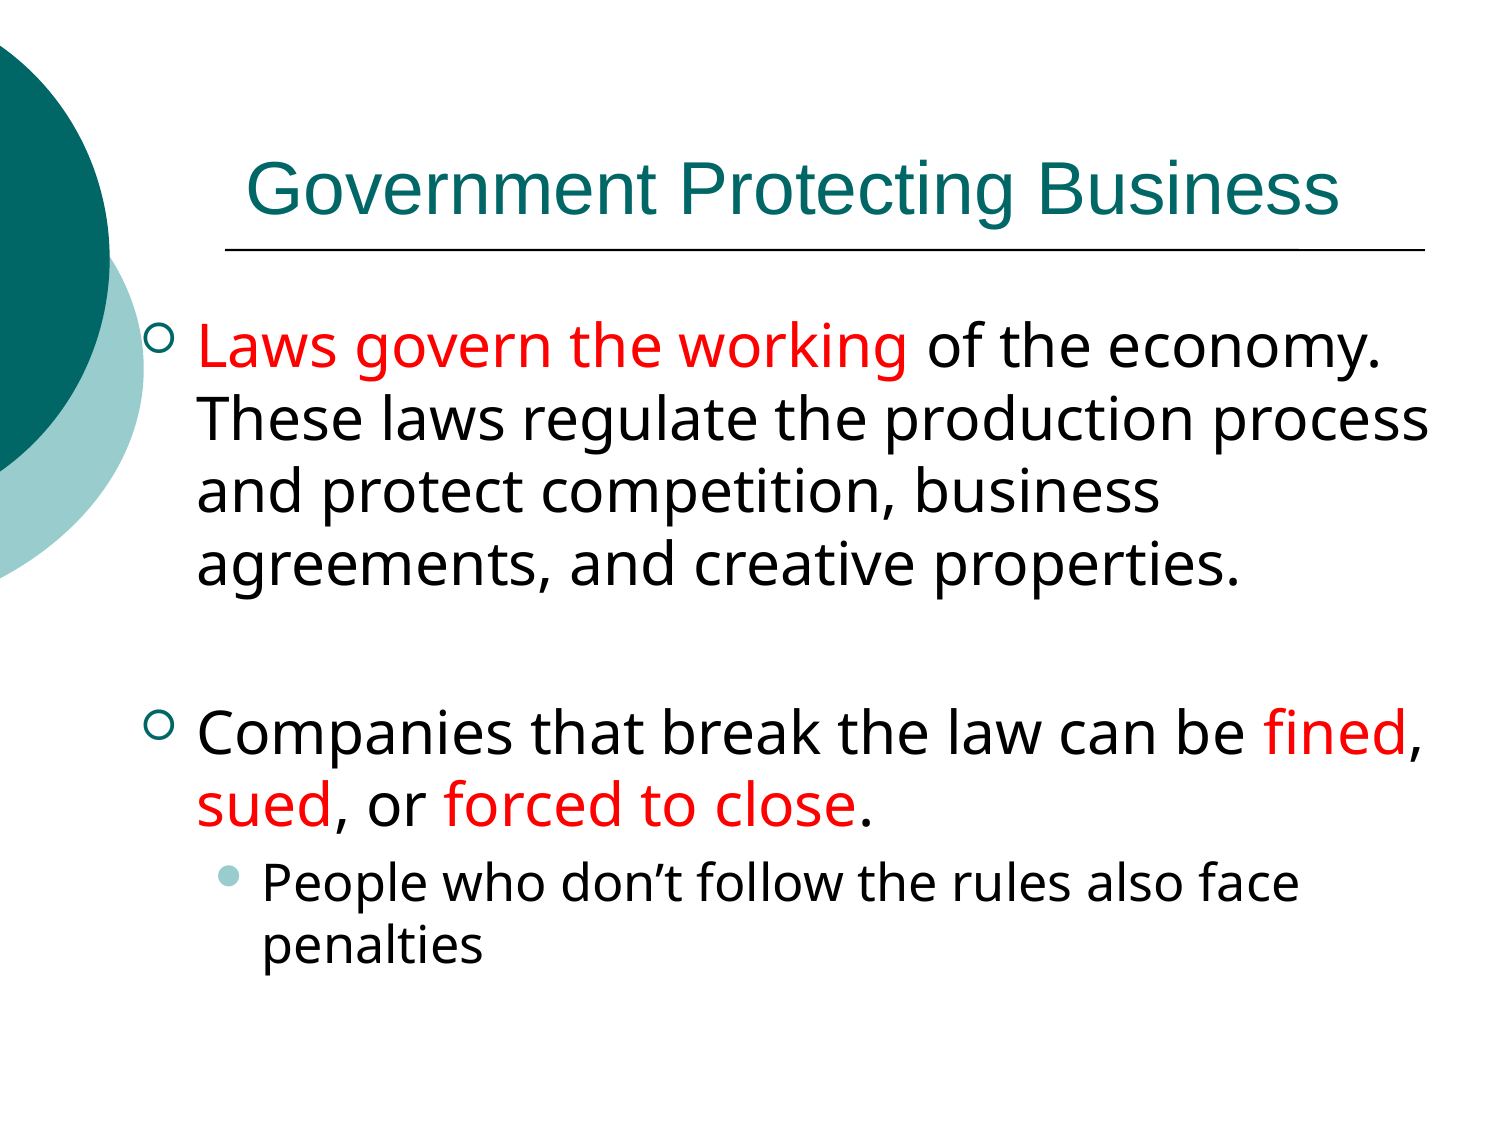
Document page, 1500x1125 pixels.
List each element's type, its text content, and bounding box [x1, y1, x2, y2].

title Government Protecting Business [162, 49, 1425, 237]
list Laws govern the working of the economy. These laws regulate the production process and protect competition, business agreements, and creative properties. Companies that break the law can be fined, sued, or forced to close. People who don’t follow the rules also face penalties [125, 299, 1463, 1063]
